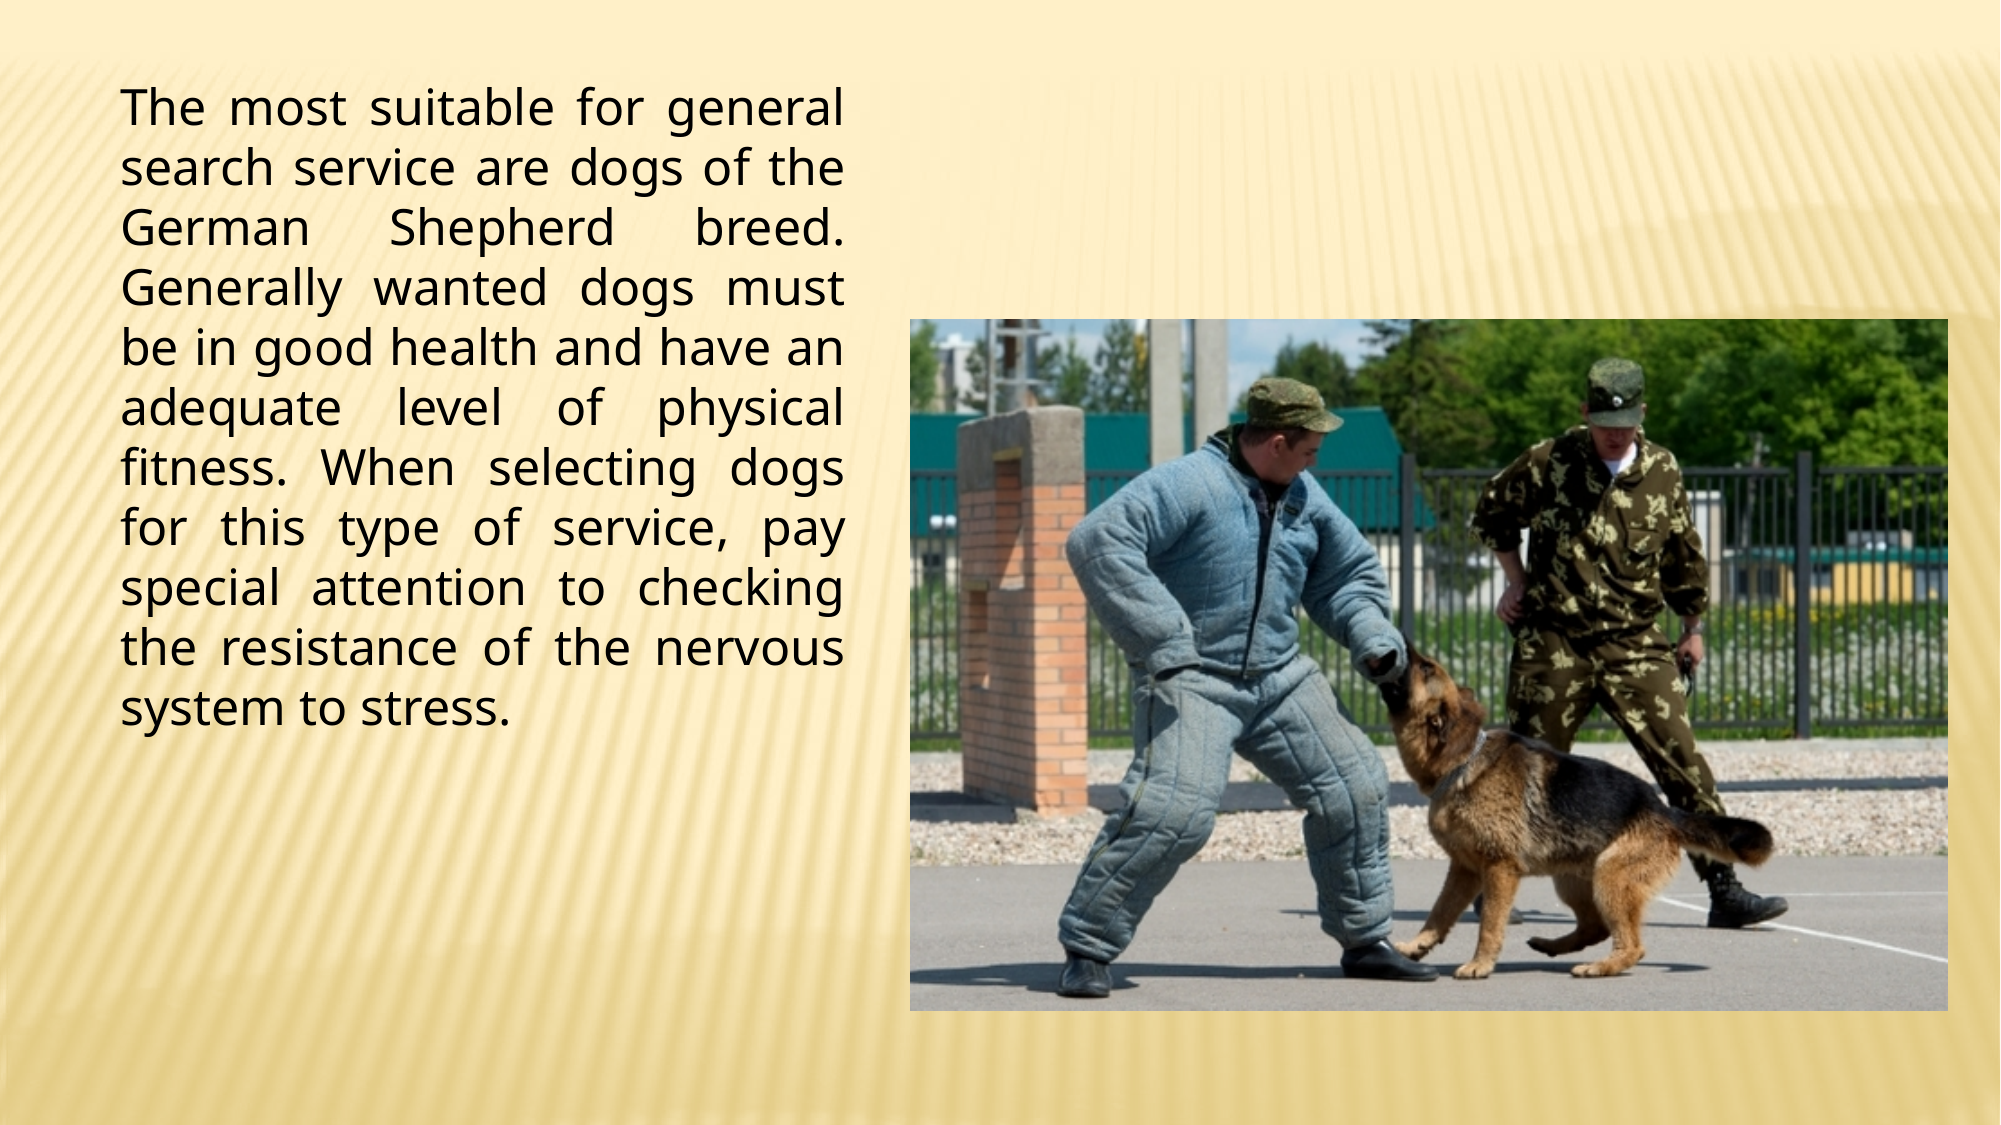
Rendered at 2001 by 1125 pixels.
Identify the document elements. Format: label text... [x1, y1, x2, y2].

picture [910, 319, 1949, 1012]
text_box The most suitable for general search service are dogs of the German Shepherd breed. Generally wanted dogs must be in good health and have an adequate level of physical fitness. When selecting dogs for this type of service, pay special attention to checking the resistance of the nervous system to stress. [105, 67, 861, 743]
